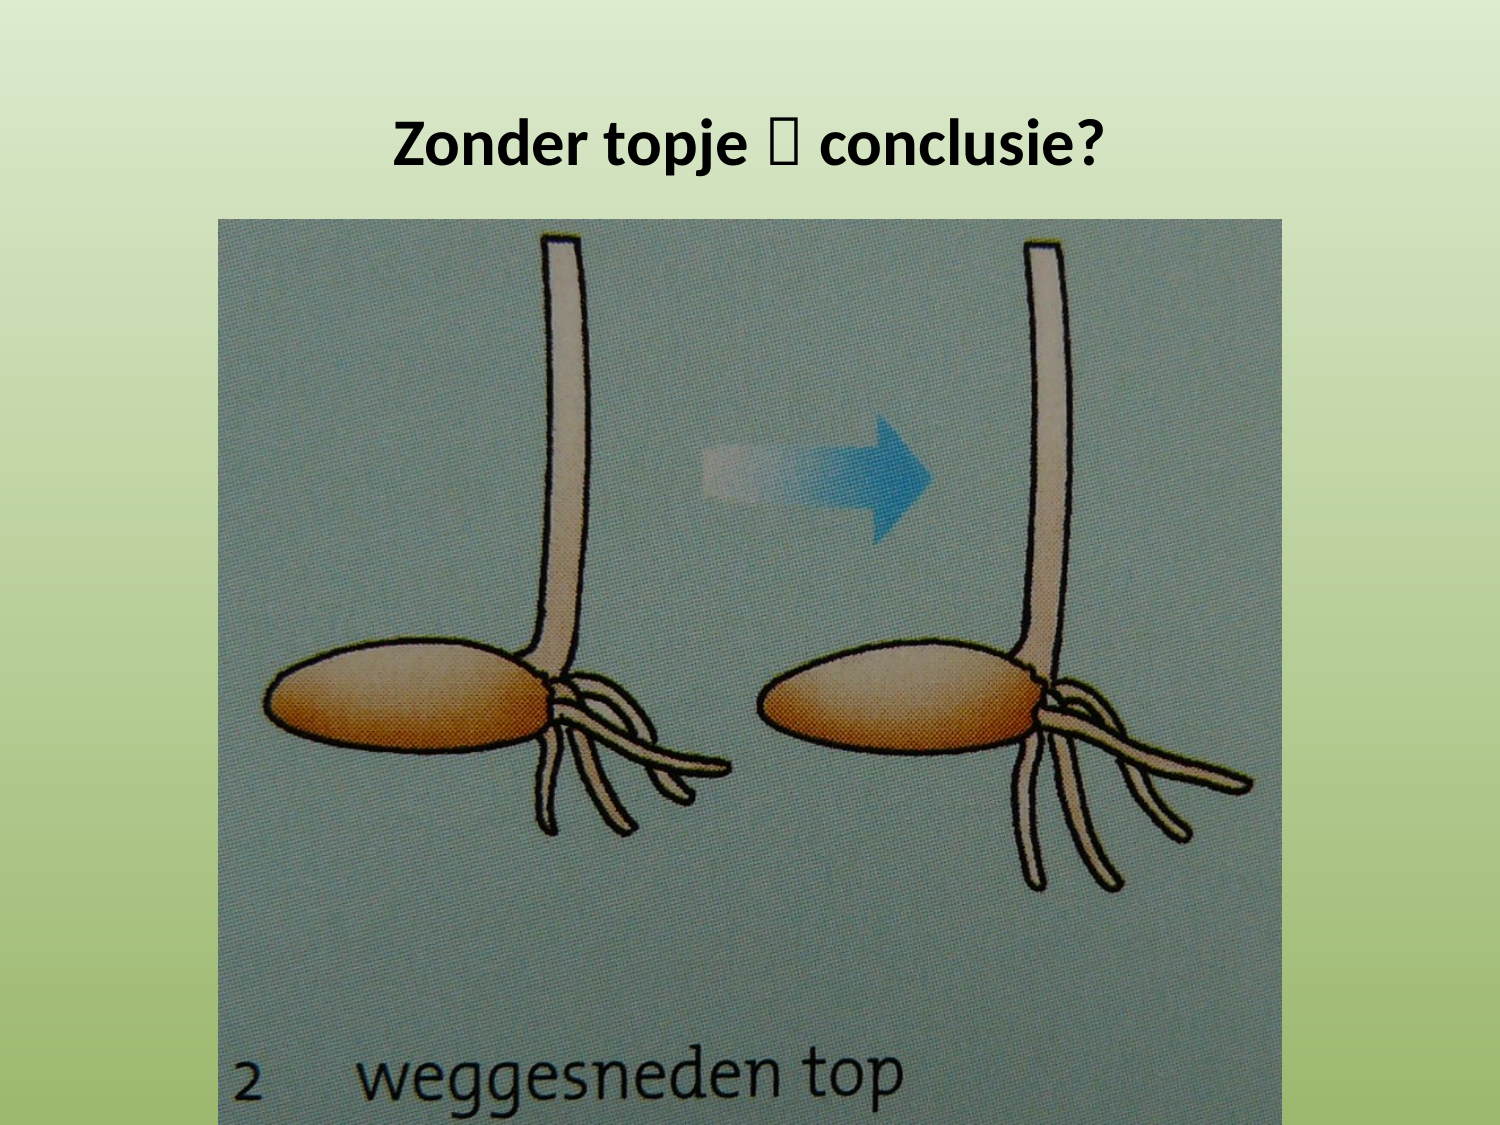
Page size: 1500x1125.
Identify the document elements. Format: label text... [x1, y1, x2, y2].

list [218, 219, 1282, 1125]
title Zonder topje  conclusie? [75, 45, 1425, 233]
